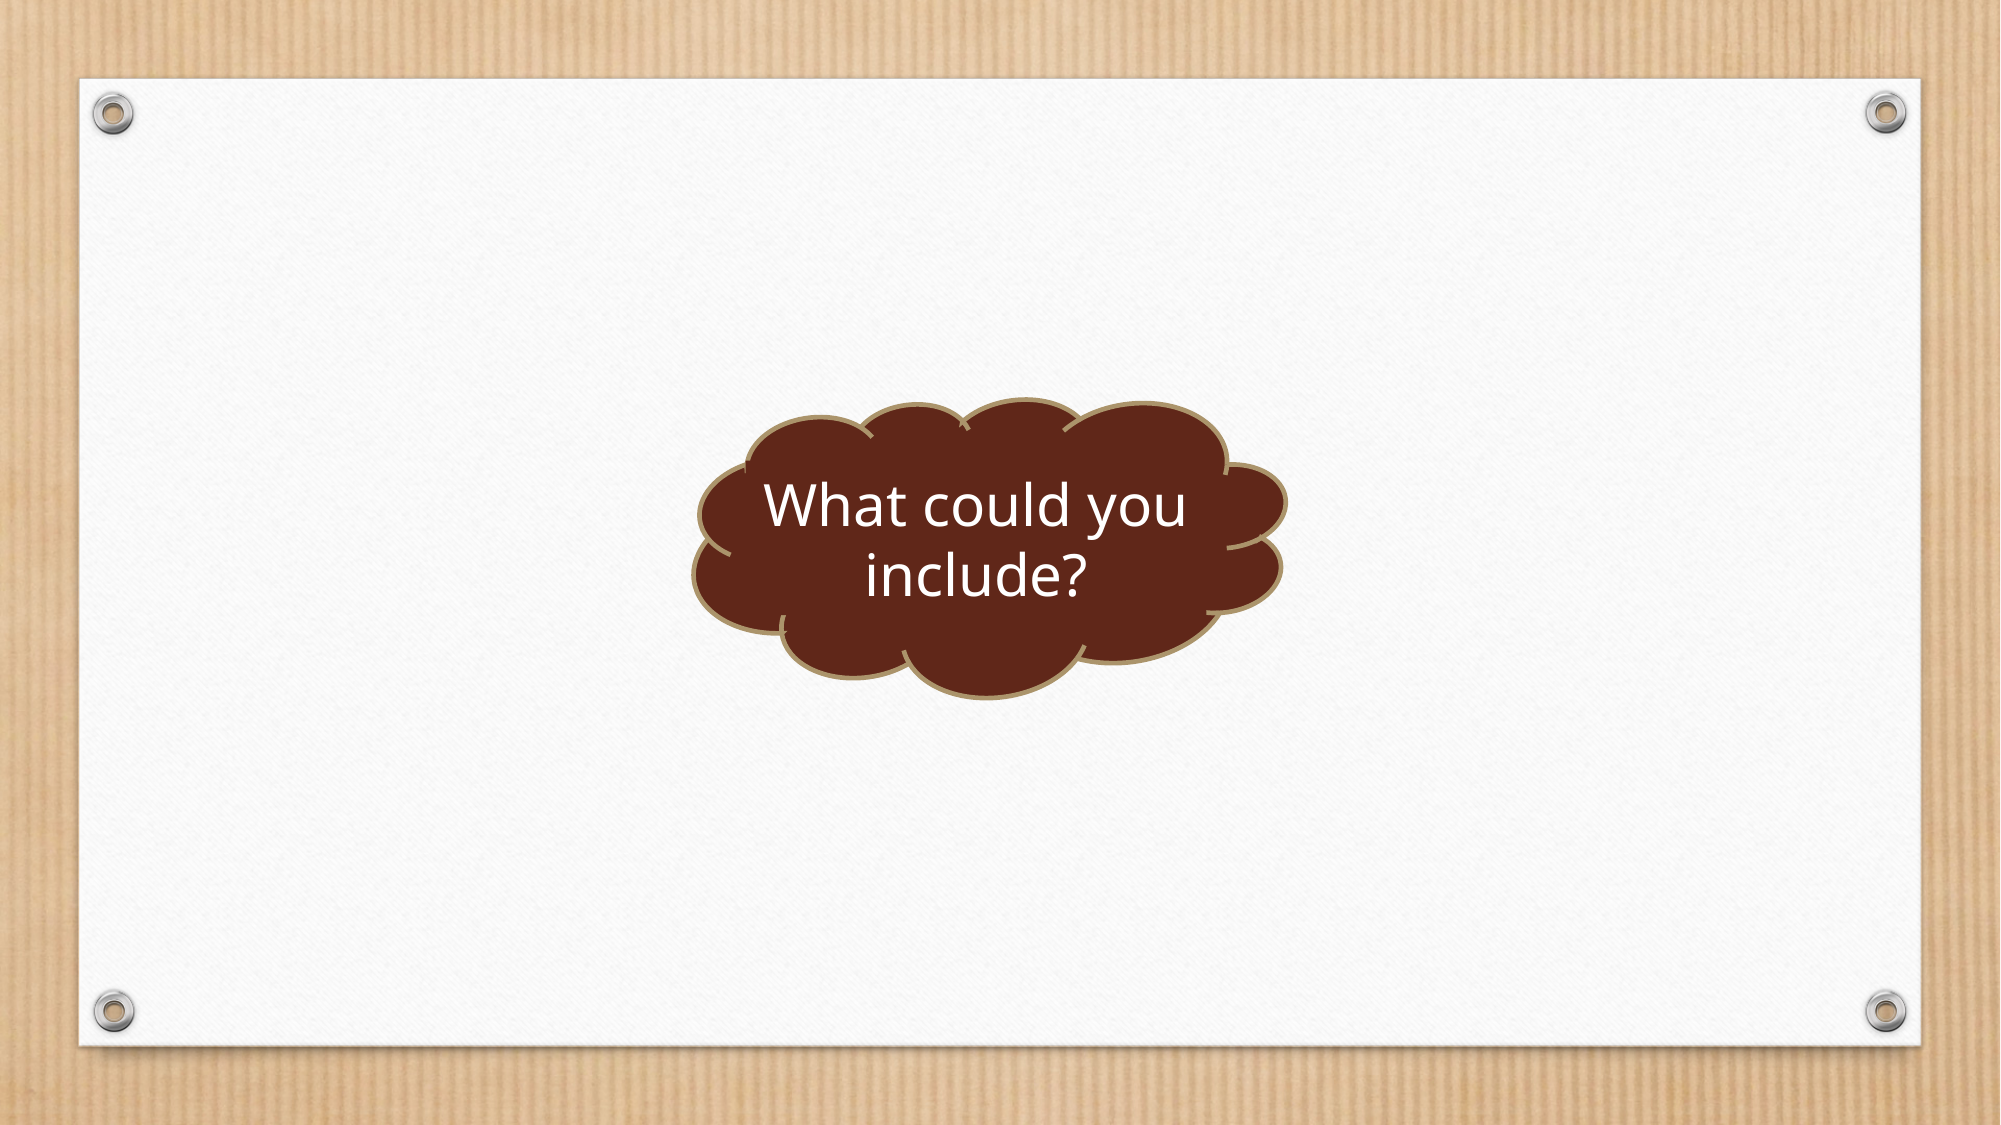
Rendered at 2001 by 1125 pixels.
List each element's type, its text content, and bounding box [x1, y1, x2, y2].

picture [0, 0, 2001, 1125]
text_box What could you include? [745, 460, 1207, 616]
text_box [693, 399, 1286, 699]
